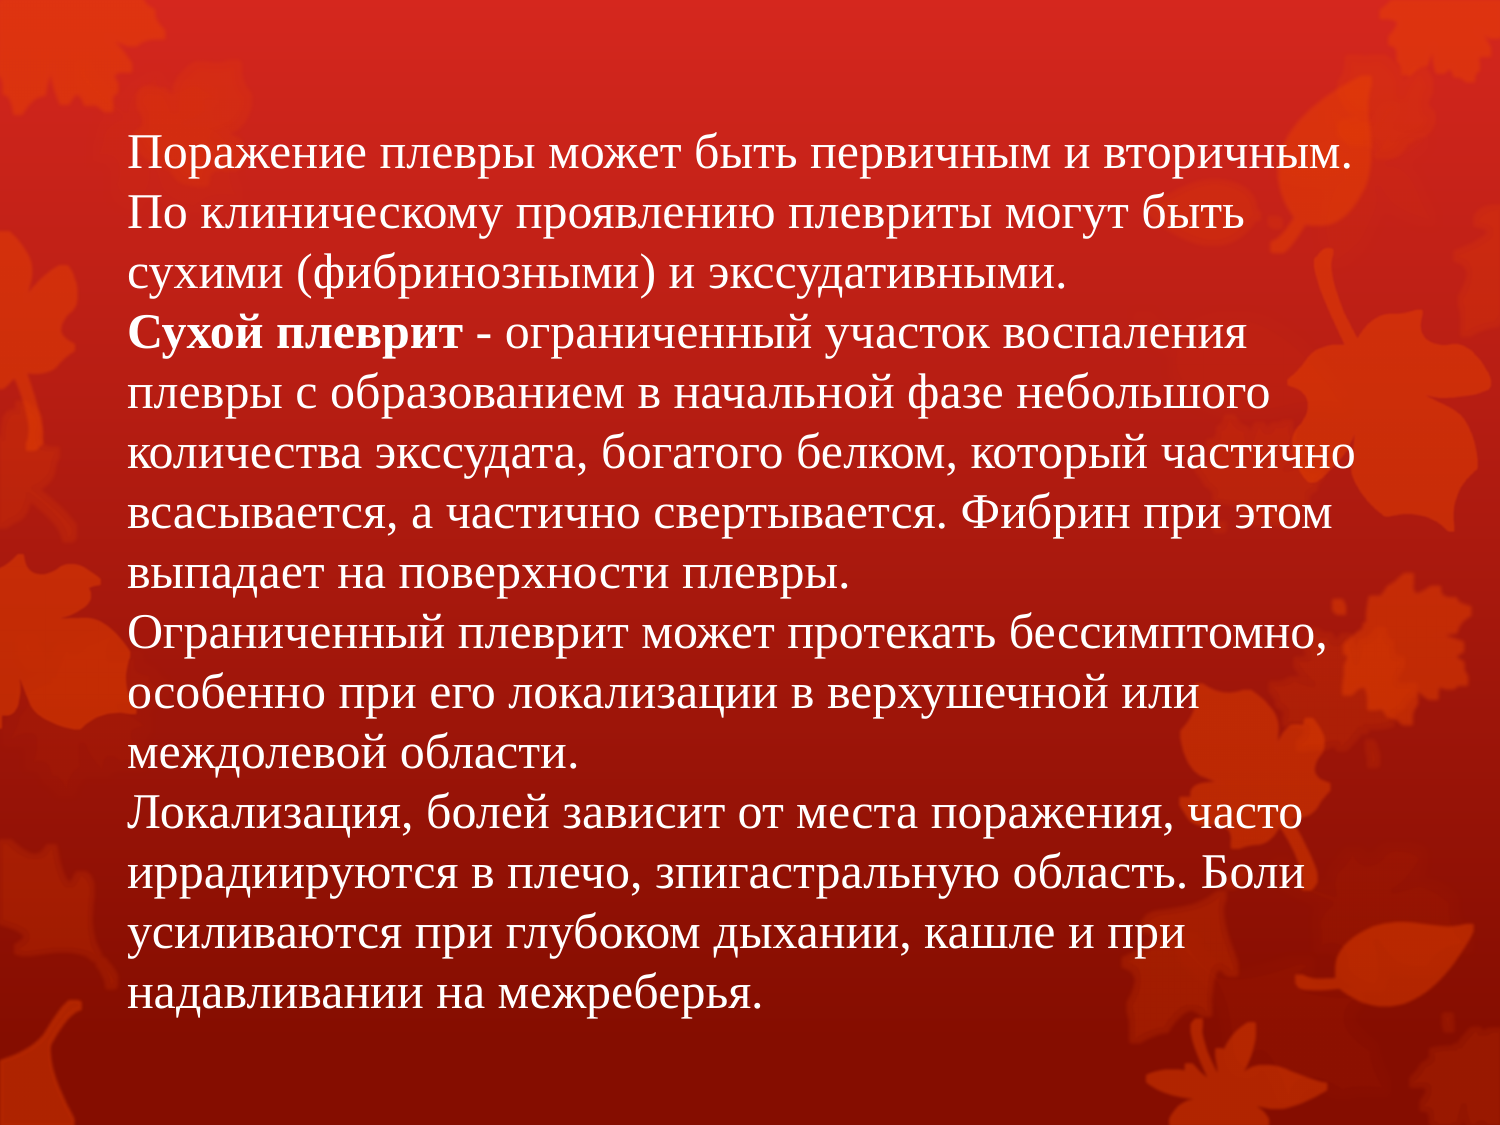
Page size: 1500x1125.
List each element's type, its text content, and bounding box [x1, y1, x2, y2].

title Поражение плевры может быть первичным и вторичным. По клиническому проявлению плевриты могут быть сухими (фибринозными) и экссудативными. Сухой плеврит - ограниченный участок воспаления плевры с образованием в начальной фазе небольшого количества экссудата, богатого белком, который частично всасывается, а частично свертывается. Фибрин при этом выпадает на поверхности плевры. Ограниченный плеврит может протекать бессимптомно, особенно при его локализации в верхушечной или междолевой области. Локализация, болей зависит от места поражения, часто иррадиируются в плечо, зпигастральную область. Боли усиливаются при глубоком дыхании, кашле и при надавливании на межреберья. [112, 66, 1388, 1071]
